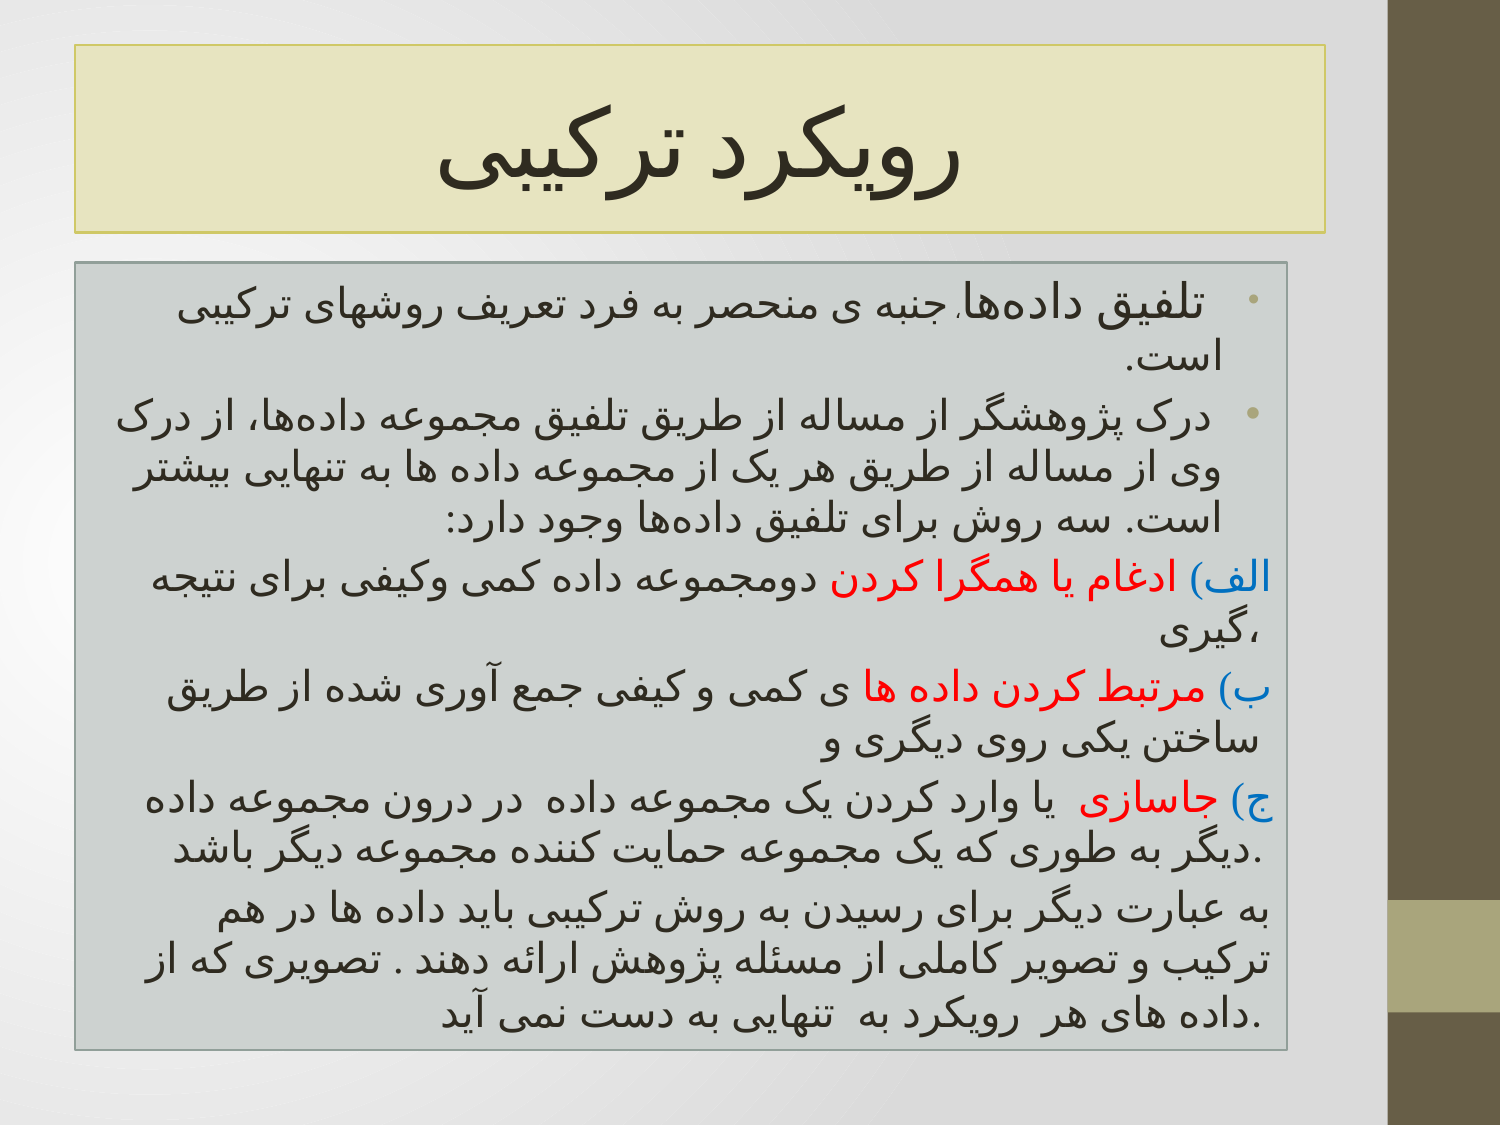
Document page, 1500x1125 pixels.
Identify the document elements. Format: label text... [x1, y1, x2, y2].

title رویکرد ترکیبی [74, 44, 1326, 234]
list تلفیق داده‌ها، جنبه ی منحصر به فرد تعریف روشهای ترکیبی است. درک پژوهشگر از مساله از طریق تلفیق مجموعه داده‌ها، از درک وی از مساله از طریق هر یک از مجموعه داده ها به تنهایی بیشتر است. سه روش برای تلفیق داده‌ها وجود دارد: الف) ادغام یا همگرا کردن دومجموعه داده کمی وکیفی برای نتیجه گیری، ب) مرتبط کردن داده ها ی کمی و کیفی جمع آوری شده از طریق ساختن یکی روی دیگری و ج) جاسازی یا وارد کردن یک مجموعه داده در درون مجموعه داده دیگر به طوری که یک مجموعه حمایت کننده مجموعه دیگر باشد. به عبارت دیگر برای رسیدن به روش ترکیبی باید داده ها در هم ترکیب و تصویر کاملی از مسئله پژوهش ارائه دهند . تصویری که از داده های هر رویکرد به تنهایی به دست نمی آید. [74, 261, 1288, 1051]
